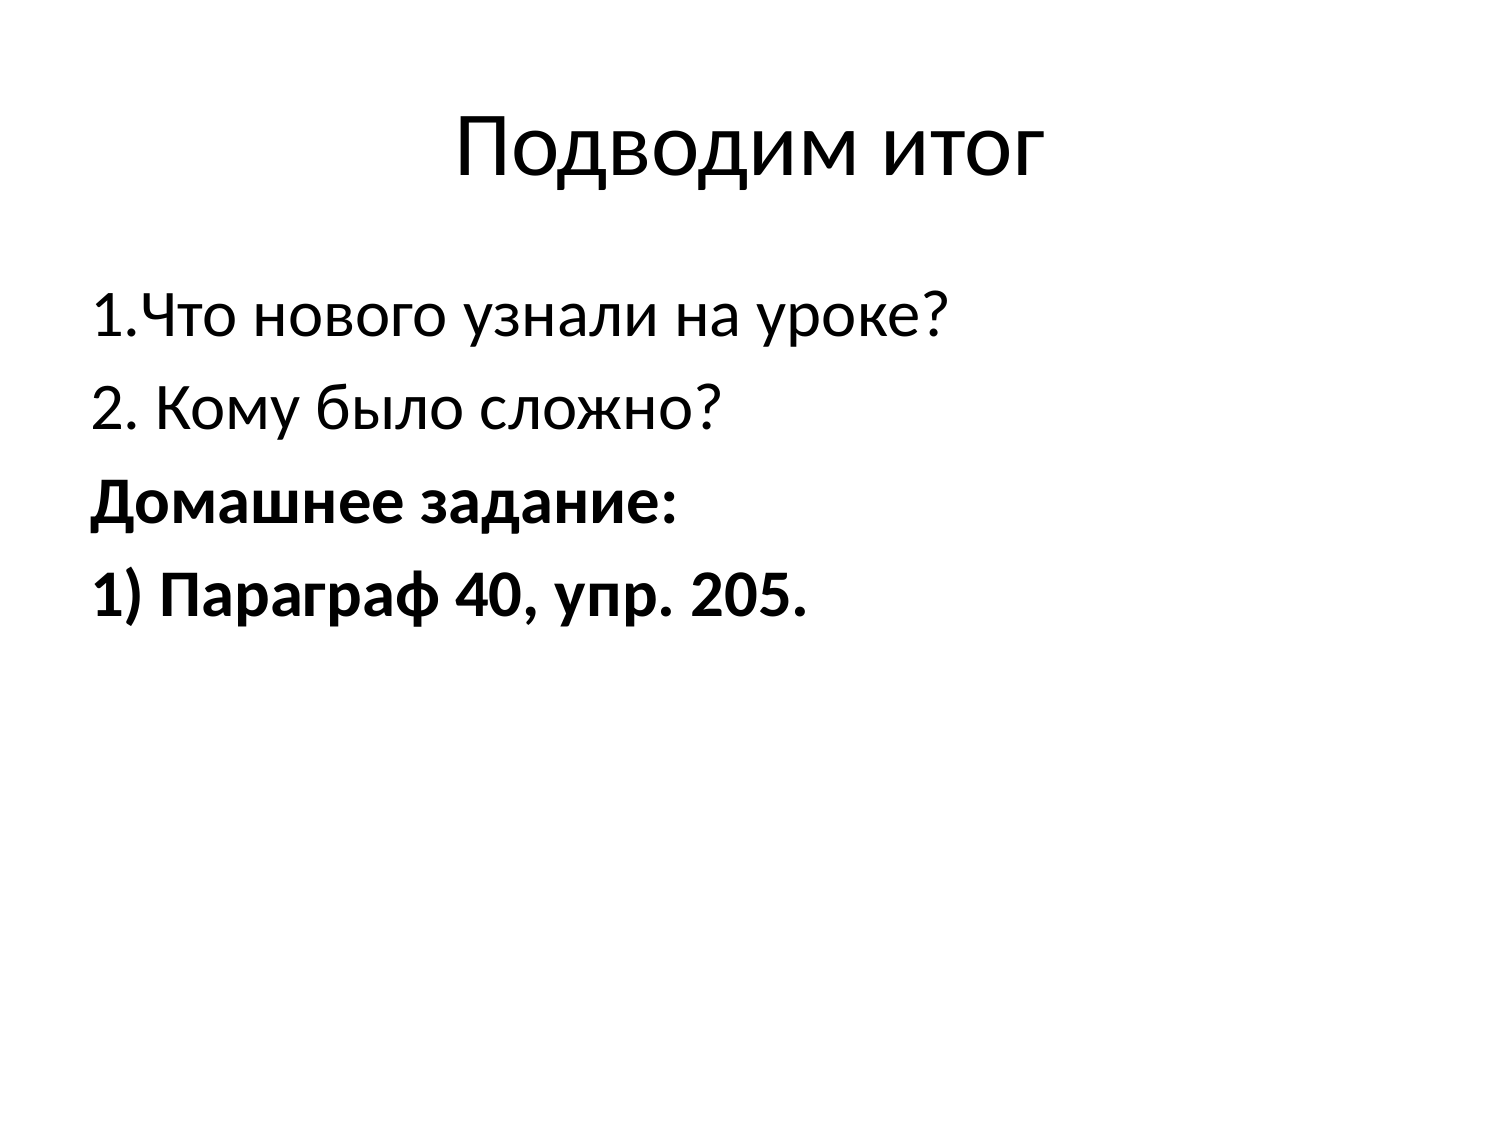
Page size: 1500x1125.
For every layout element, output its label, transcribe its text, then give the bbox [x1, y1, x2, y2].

title Подводим итог [75, 45, 1425, 233]
list 1.Что нового узнали на уроке? 2. Кому было сложно? Домашнее задание: 1) Параграф 40, упр. 205. [75, 262, 1425, 1005]
